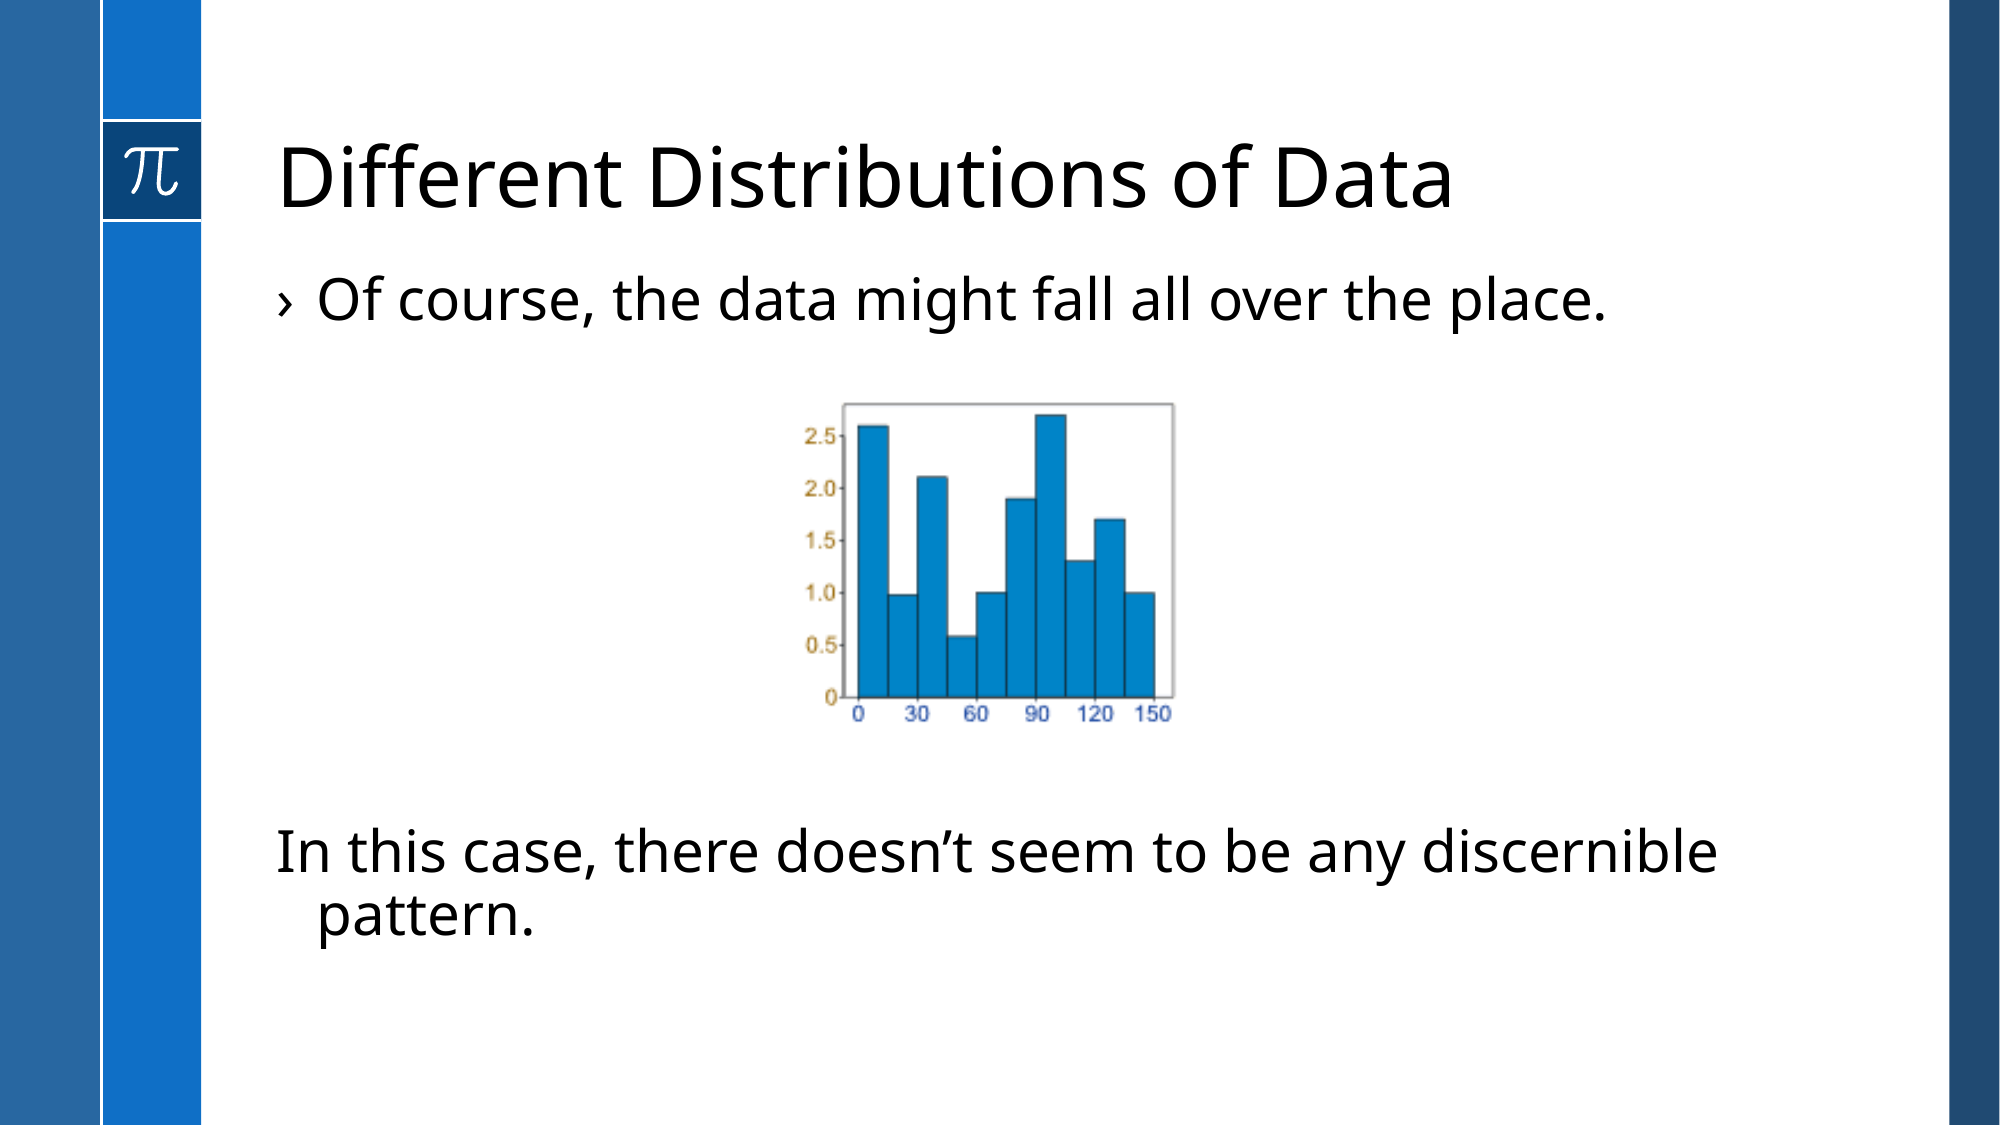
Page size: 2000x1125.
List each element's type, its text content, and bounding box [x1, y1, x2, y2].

picture [799, 399, 1181, 729]
list Of course, the data might fall all over the place. In this case, there doesn’t seem to be any discernible pattern. [261, 262, 1863, 1075]
title Different Distributions of Data [261, 29, 1867, 233]
